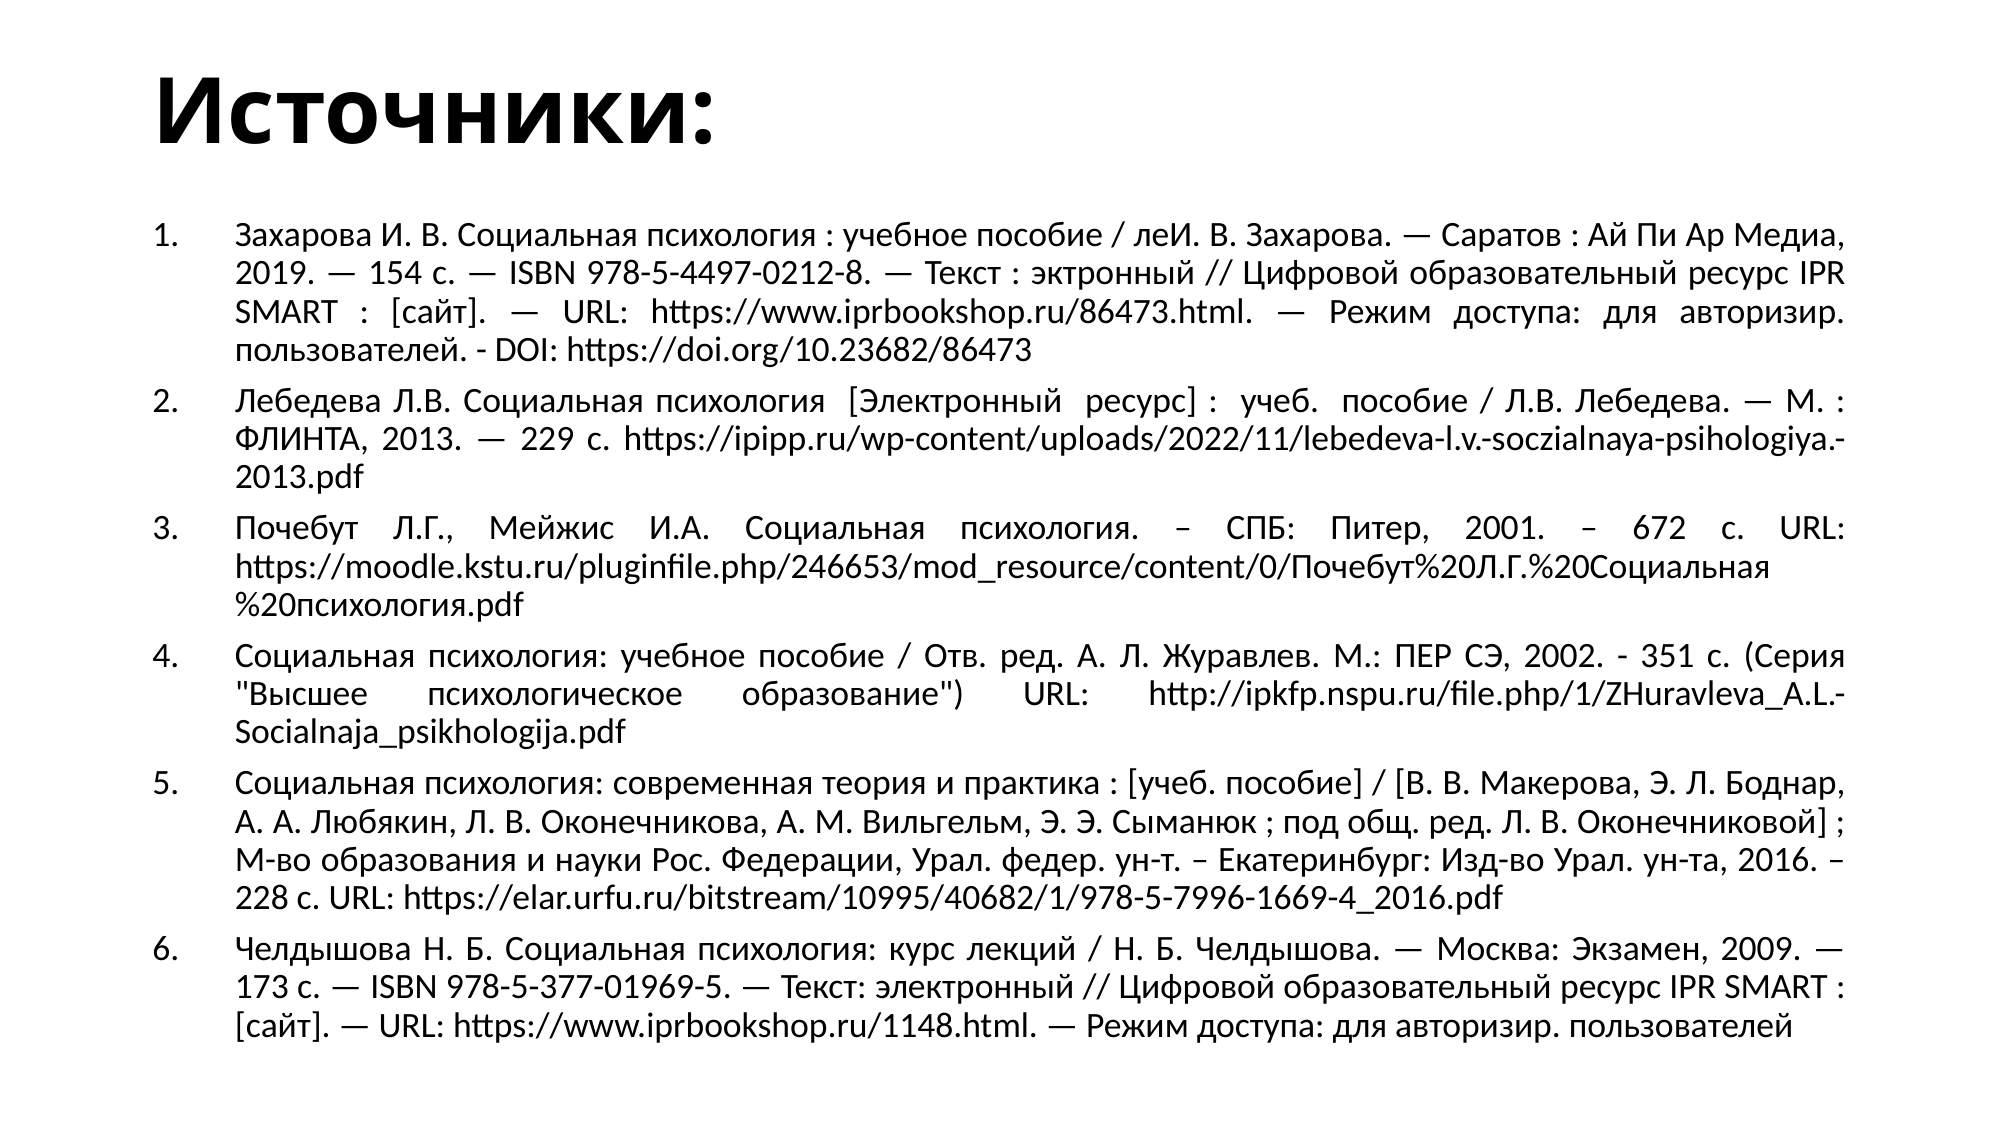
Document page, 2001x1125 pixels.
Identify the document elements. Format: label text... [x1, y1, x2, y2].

list Захарова И. В. Социальная психология : учебное пособие / леИ. В. Захарова. — Саратов : Ай Пи Ар Медиа, 2019. — 154 c. — ISBN 978-5-4497-0212-8. — Текст : эктронный // Цифровой образовательный ресурс IPR SMART : [сайт]. — URL: https://www.iprbookshop.ru/86473.html. — Режим доступа: для авторизир. пользователей. - DOI: https://doi.org/10.23682/86473 Лебедева Л.В. Социальная психология [Электронный ресурс] : учеб. пособие / Л.В. Лебедева. — М. : ФЛИНТА, 2013. — 229 с. https://ipipp.ru/wp-content/uploads/2022/11/lebedeva-l.v.-soczialnaya-psihologiya.-2013.pdf Почебут Л.Г., Мейжис И.А. Социальная психология. – СПБ: Питер, 2001. – 672 с. URL: https://moodle.kstu.ru/pluginfile.php/246653/mod_resource/content/0/Почебут%20Л.Г.%20Социальная%20психология.pdf Социальная психология: учебное пособие / Отв. ред. А. Л. Журавлев. М.: ПЕР СЭ, 2002. - 351 с. (Серия "Высшее психологическое образование") URL: http://ipkfp.nspu.ru/file.php/1/ZHuravleva_A.L.-Socialnaja_psikhologija.pdf Социальная психология: современная теория и практика : [учеб. пособие] / [В. В. Макерова, Э. Л. Боднар, А. А. Любякин, Л. В. Оконечникова, А. М. Вильгельм, Э. Э. Сыманюк ; под общ. ред. Л. В. Оконечниковой] ; М-во образования и науки Рос. Федерации, Урал. федер. ун-т. – Екатеринбург: Изд-во Урал. ун-та, 2016. – 228 с. URL: https://elar.urfu.ru/bitstream/10995/40682/1/978-5-7996-1669-4_2016.pdf Челдышова Н. Б. Социальная психология: курс лекций / Н. Б. Челдышова. — Москва: Экзамен, 2009. — 173 c. — ISBN 978-5-377-01969-5. — Текст: электронный // Цифровой образовательный ресурс IPR SMART : [сайт]. — URL: https://www.iprbookshop.ru/1148.html. — Режим доступа: для авторизир. пользователей [137, 208, 1863, 1081]
title Источники: [137, 59, 1863, 208]
